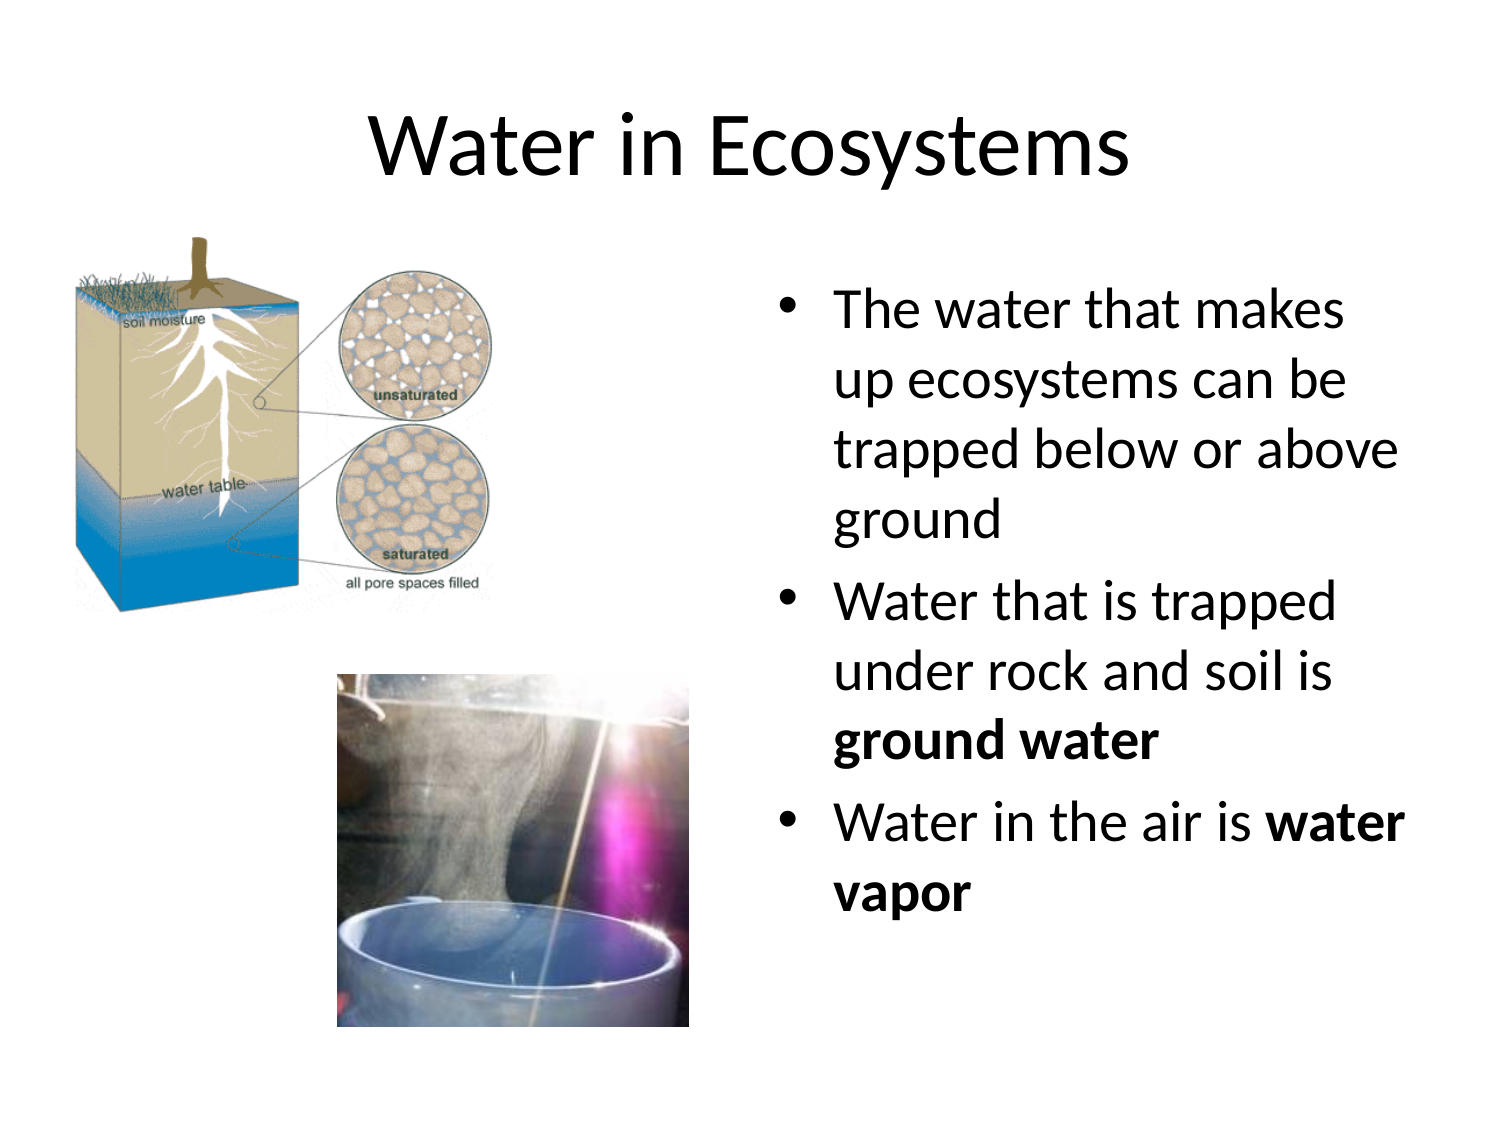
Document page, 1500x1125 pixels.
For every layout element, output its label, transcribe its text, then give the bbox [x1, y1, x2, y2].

title Water in Ecosystems [75, 45, 1425, 233]
list The water that makes up ecosystems can be trapped below or above ground Water that is trapped under rock and soil is ground water Water in the air is water vapor [762, 262, 1425, 1005]
picture [74, 237, 494, 613]
picture [337, 674, 690, 1027]
